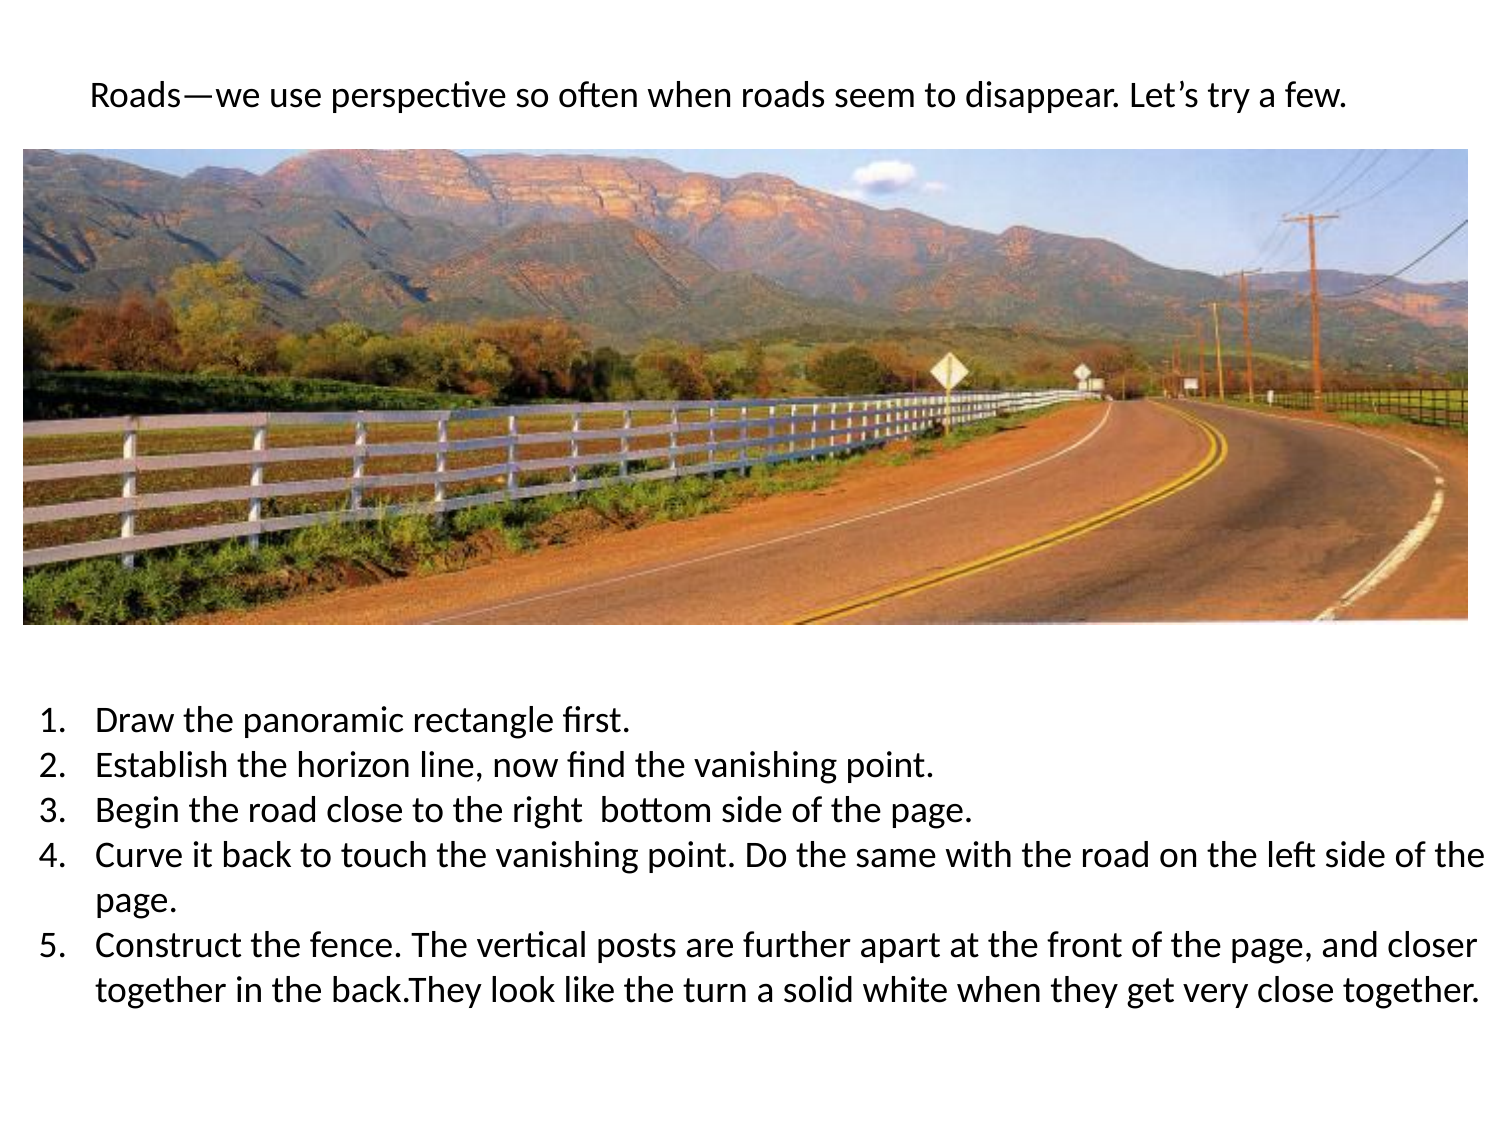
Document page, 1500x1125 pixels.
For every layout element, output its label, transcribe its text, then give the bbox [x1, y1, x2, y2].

picture [23, 149, 1468, 626]
text_box Draw the panoramic rectangle first. Establish the horizon line, now find the vanishing point. Begin the road close to the right bottom side of the page. Curve it back to touch the vanishing point. Do the same with the road on the left side of the page. Construct the fence. The vertical posts are further apart at the front of the page, and closer together in the back.They look like the turn a solid white when they get very close together. [23, 687, 1500, 1018]
text_box Roads—we use perspective so often when roads seem to disappear. Let’s try a few. [75, 62, 1400, 123]
